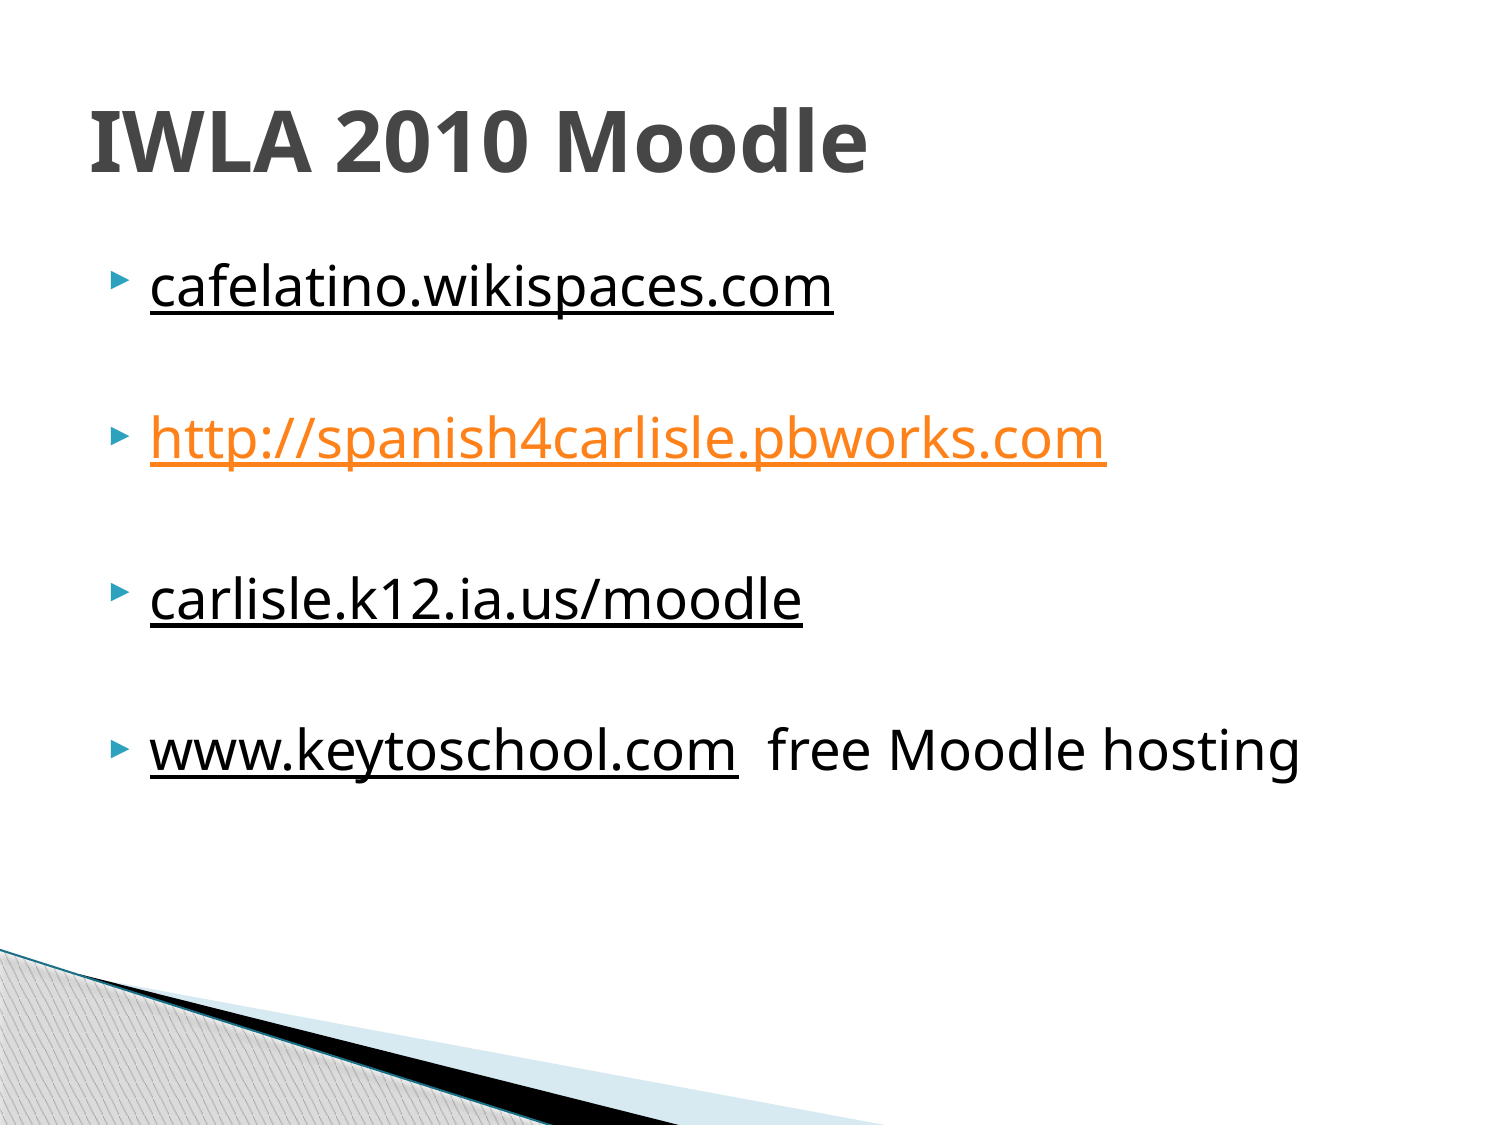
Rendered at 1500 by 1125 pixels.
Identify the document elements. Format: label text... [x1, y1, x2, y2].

list cafelatino.wikispaces.com http://spanish4carlisle.pbworks.com carlisle.k12.ia.us/moodle www.keytoschool.com free Moodle hosting [75, 243, 1425, 986]
title IWLA 2010 Moodle [75, 45, 1425, 233]
